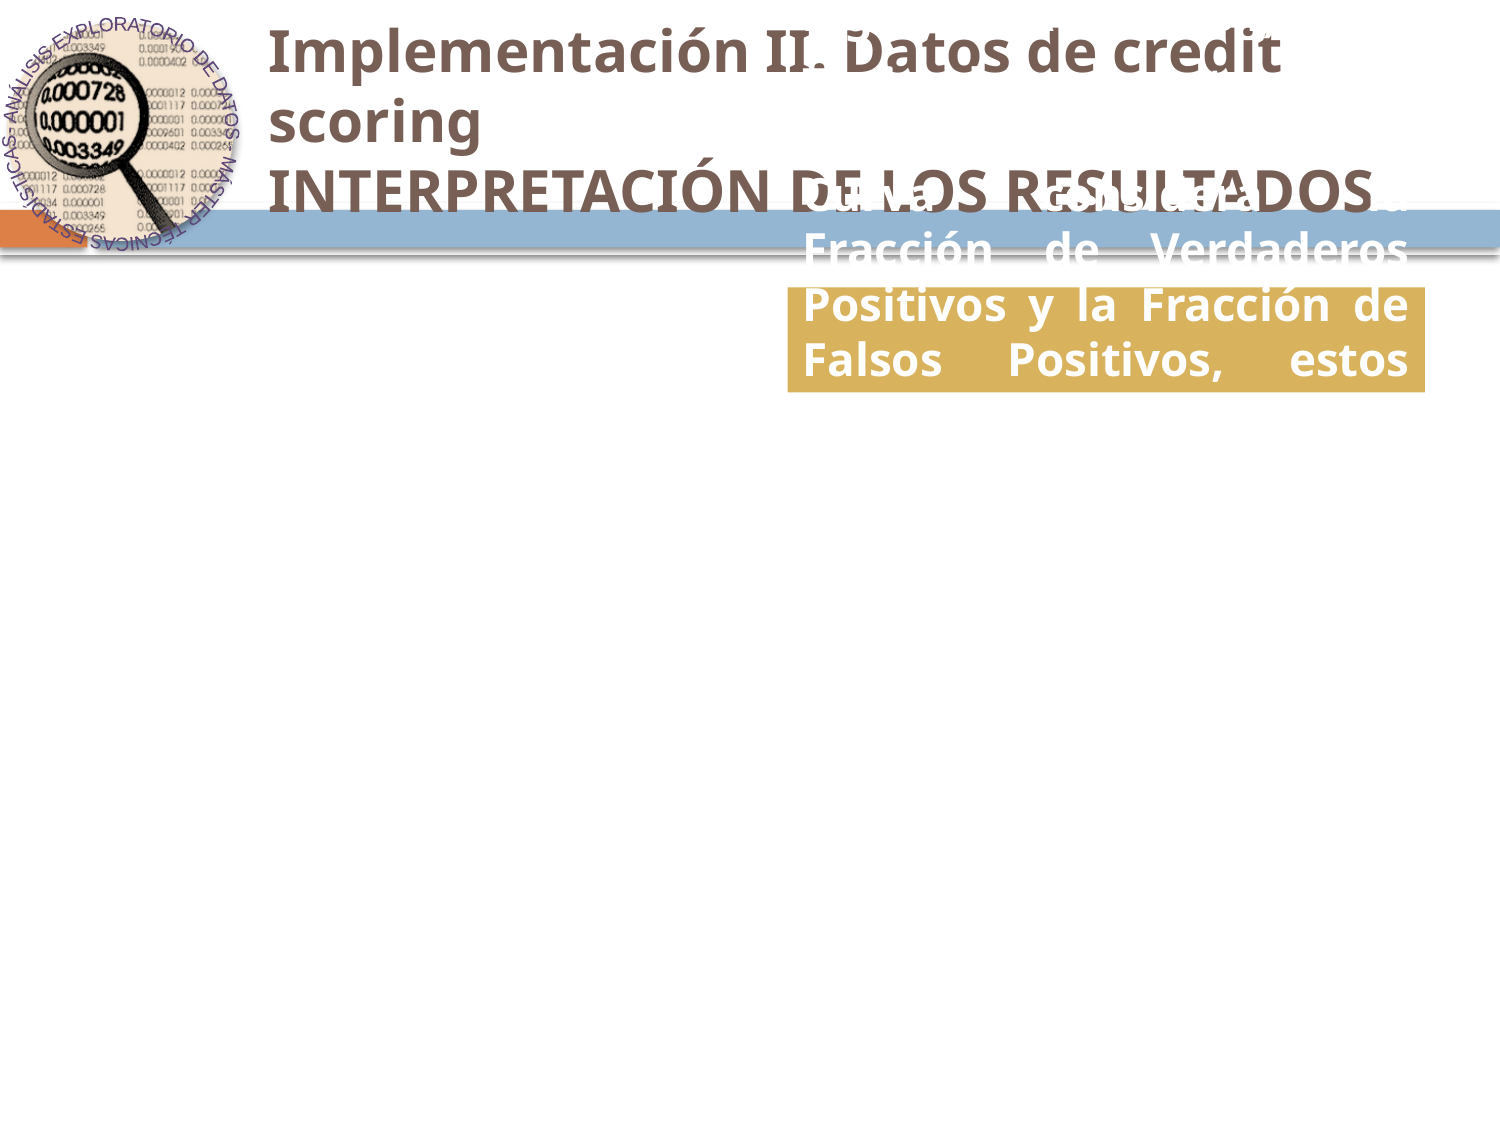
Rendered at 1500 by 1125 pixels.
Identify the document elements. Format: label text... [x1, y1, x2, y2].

list Comparando el área bajo la curva ROC obtenida en los tres clasificadores podemos deducir que con los datos de credit scoring, el mejor clasificador es el análisis discriminante ya que es el que mayor área posee (AUC= 0.639). Luego clasificaría mejor los datos el árbol (AUC=0.496) y por último la regresión logística (AUC=0.454). Teniendo en cuenta que el cálculo del Área Bajo la Curva considera la Fracción de Verdaderos Positivos y la Fracción de Falsos Positivos, estos resultados son perfectamente coherentes con la interpretación que se hacía sobre la matriz de confusión. Finalmente puede decirse, que aunque no se puede eliminar el riesgo de equivocarnos, la concesión de créditos conociendo las variables incluídas en el análisis, se realizaría con un riesgo menor utilizando como clasificador el análisis discriminante. [787, 287, 1426, 393]
title Implementación II. Datos de credit scoring INTERPRETACIÓN DE LOS RESULTADOS [253, 37, 1438, 201]
